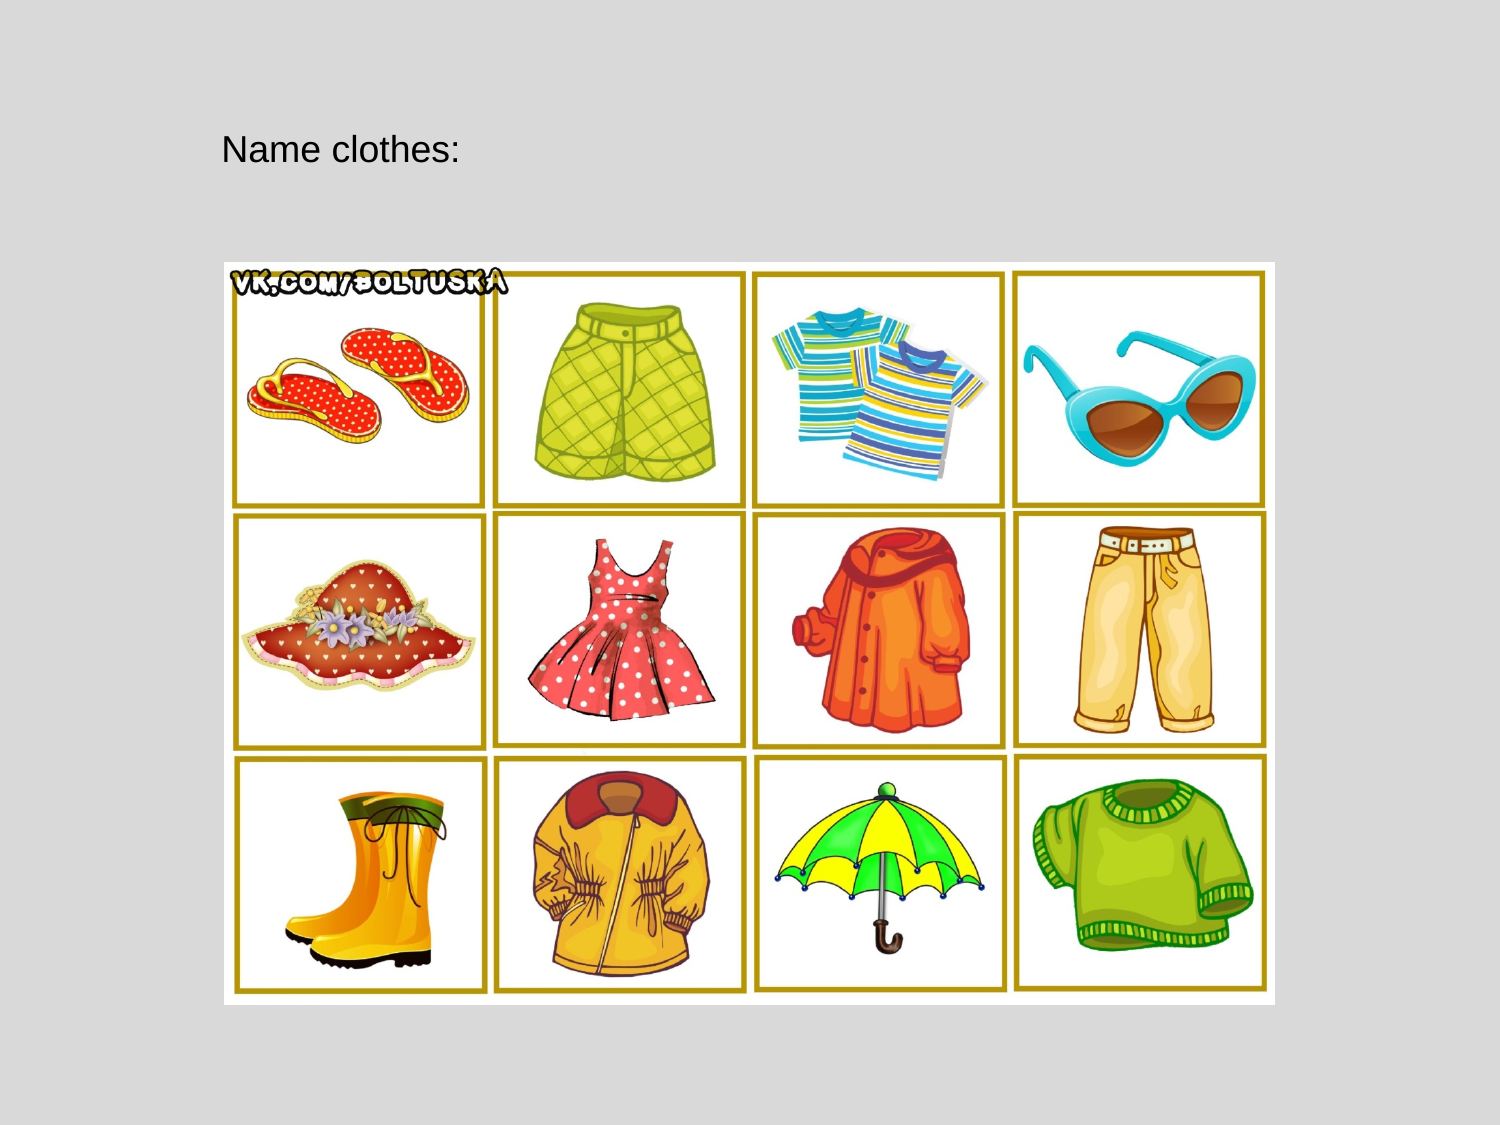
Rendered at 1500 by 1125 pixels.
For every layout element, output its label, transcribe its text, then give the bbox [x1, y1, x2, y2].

picture [224, 262, 1276, 1006]
text_box Name clothes: [206, 118, 476, 175]
